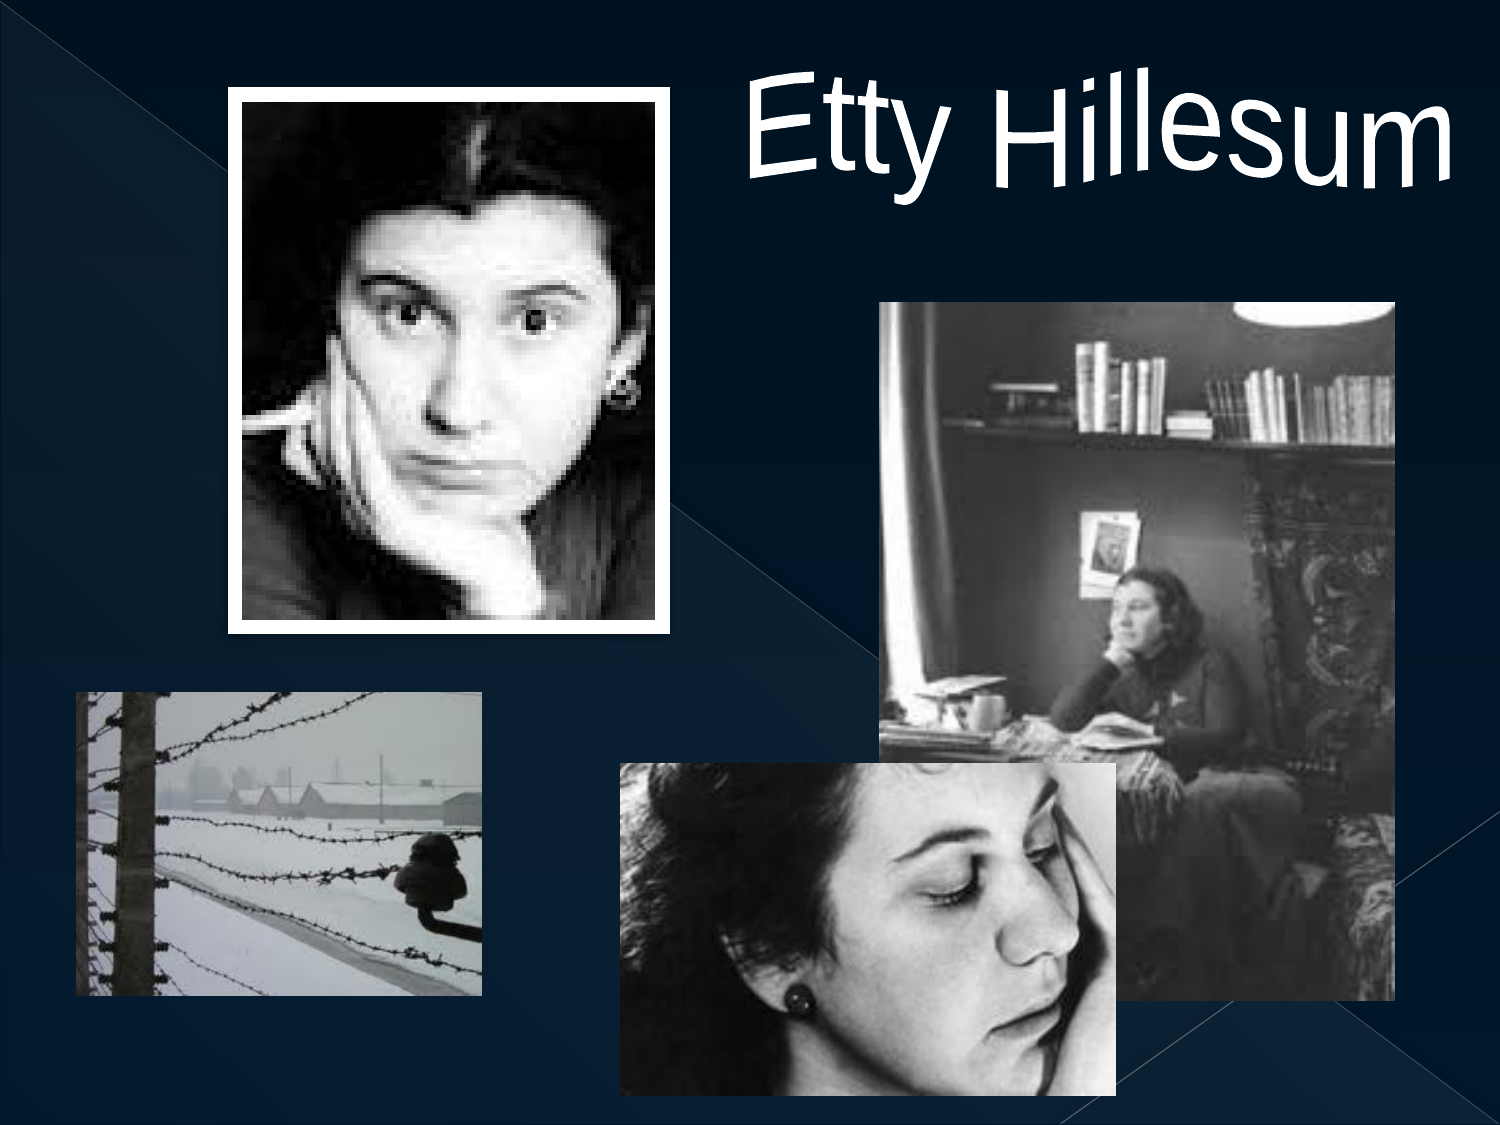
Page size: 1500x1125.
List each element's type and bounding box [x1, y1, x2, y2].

picture [76, 692, 482, 996]
picture [241, 101, 656, 620]
picture [619, 302, 1395, 1097]
